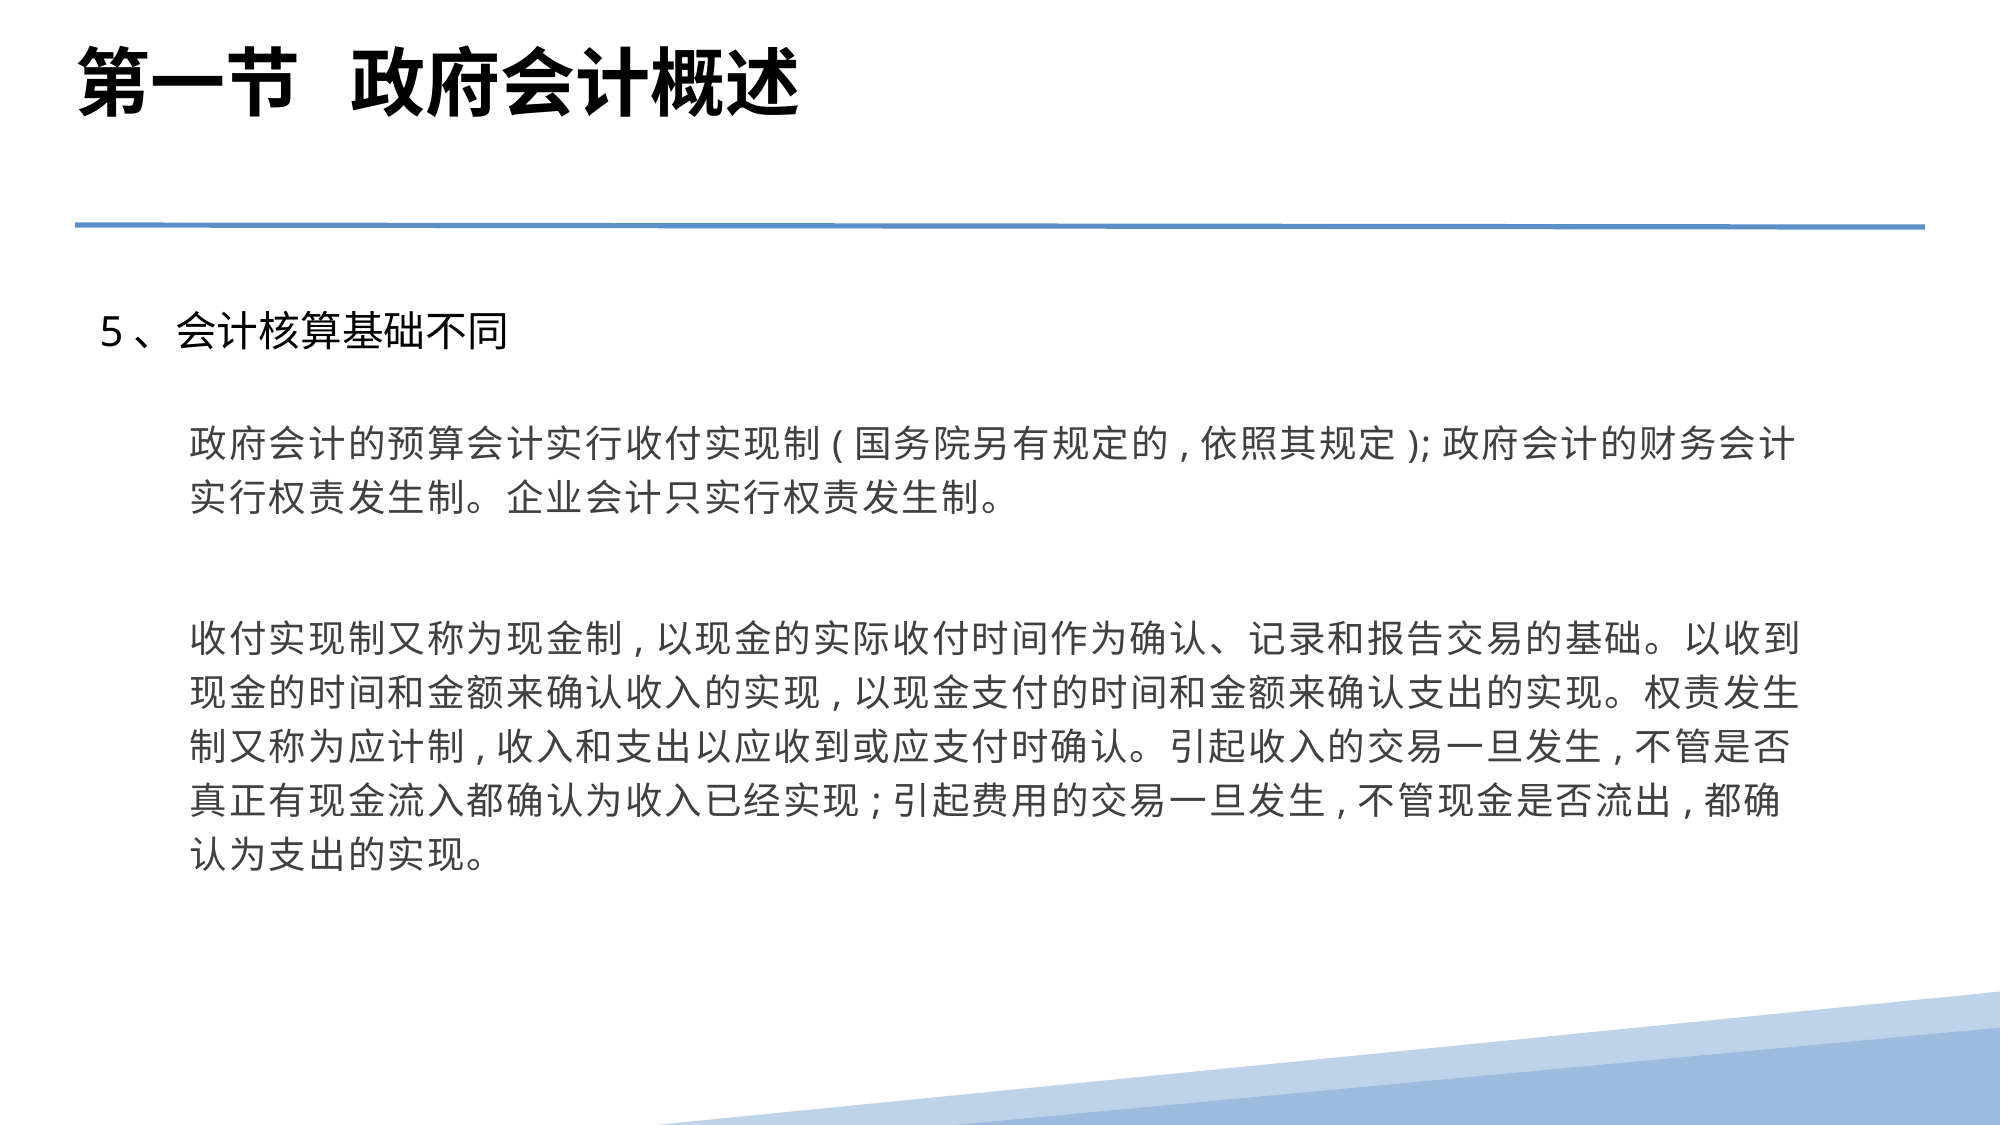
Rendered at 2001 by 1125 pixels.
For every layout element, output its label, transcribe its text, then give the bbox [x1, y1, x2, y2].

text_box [656, 991, 2000, 1125]
text_box 政府会计的预算会计实行收付实现制(国务院另有规定的,依照其规定);政府会计的财务会计实行权责发生制。企业会计只实行权责发生制。 收付实现制又称为现金制,以现金的实际收付时间作为确认、记录和报告交易的基础。以收到现金的时间和金额来确认收入的实现,以现金支付的时间和金额来确认支出的实现。权责发生制又称为应计制,收入和支出以应收到或应支付时确认。引起收入的交易一旦发生,不管是否真正有现金流入都确认为收入已经实现;引起费用的交易一旦发生,不管现金是否流出,都确认为支出的实现。 [179, 406, 1829, 994]
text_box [74, 224, 1925, 228]
text_box 第一节 政府会计概述 [75, 24, 1925, 125]
text_box 5、会计核算基础不同 [99, 294, 1950, 370]
